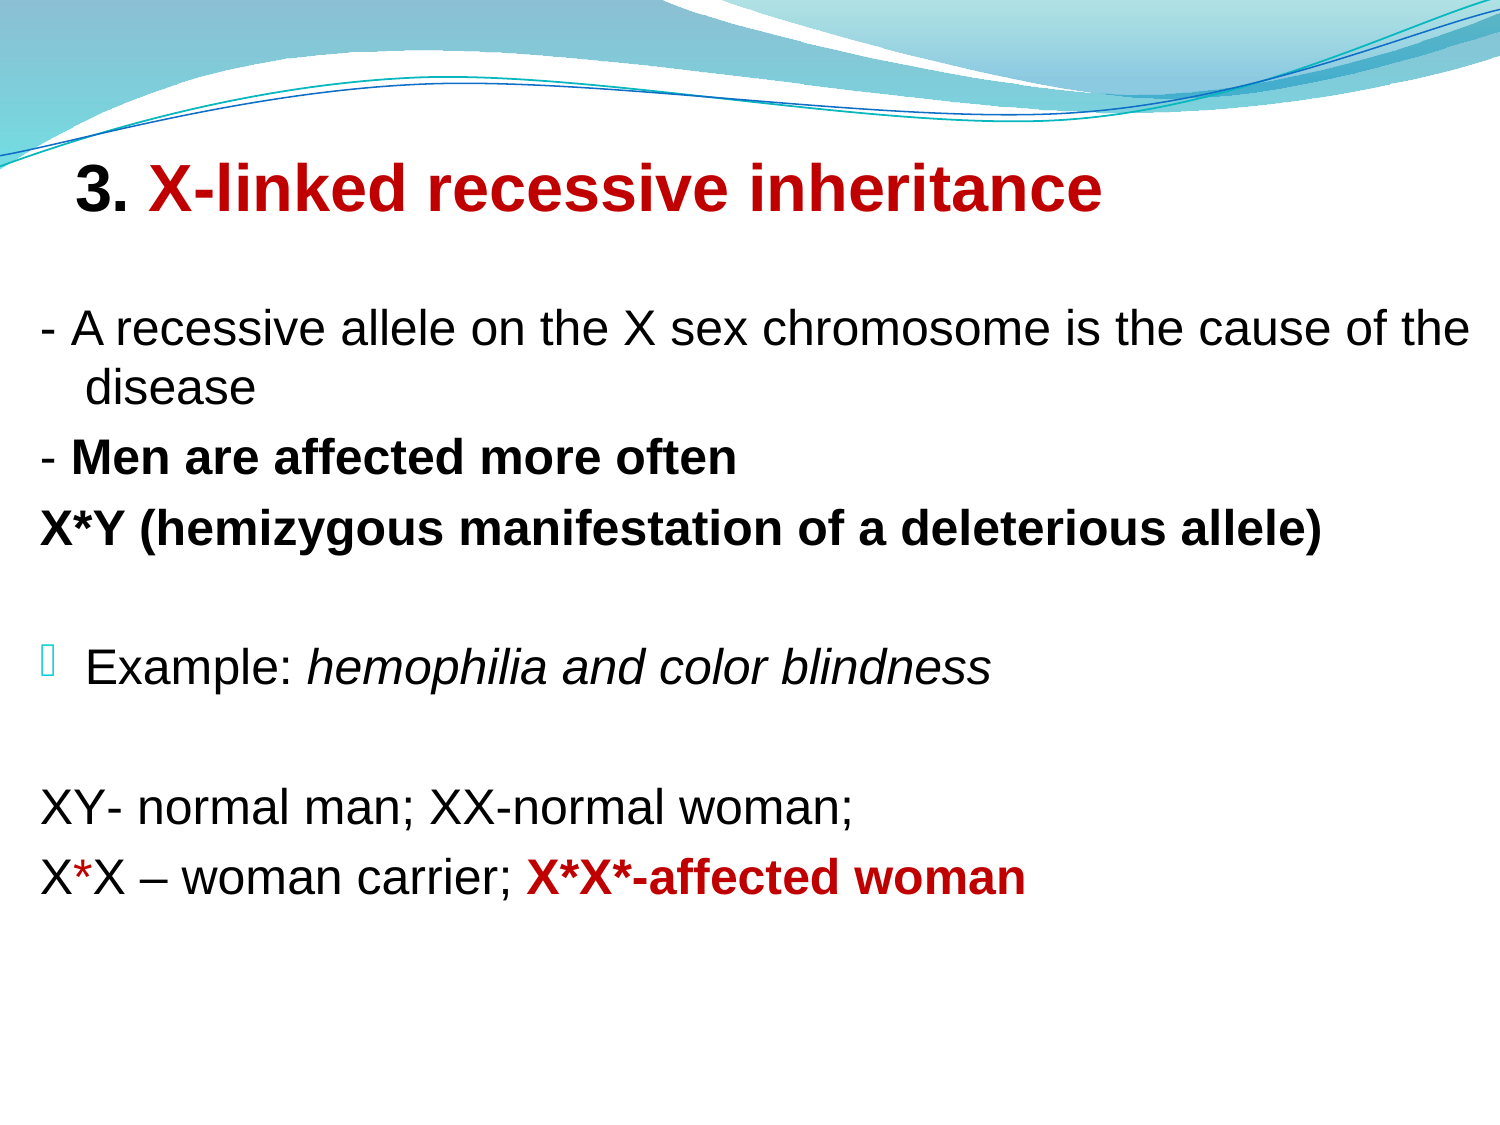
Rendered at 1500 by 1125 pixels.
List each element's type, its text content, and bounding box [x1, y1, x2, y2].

list - A recessive allele on the X sex chromosome is the cause of the disease - Men are affected more often X*Y (hemizygous manifestation of a deleterious allele) Example: hemophilia and color blindness XY- normal man; XX-normal woman; X*X – woman carrier; X*X*-affected woman [24, 287, 1500, 1075]
title 3. X-linked recessive inheritance [75, 37, 1425, 225]
